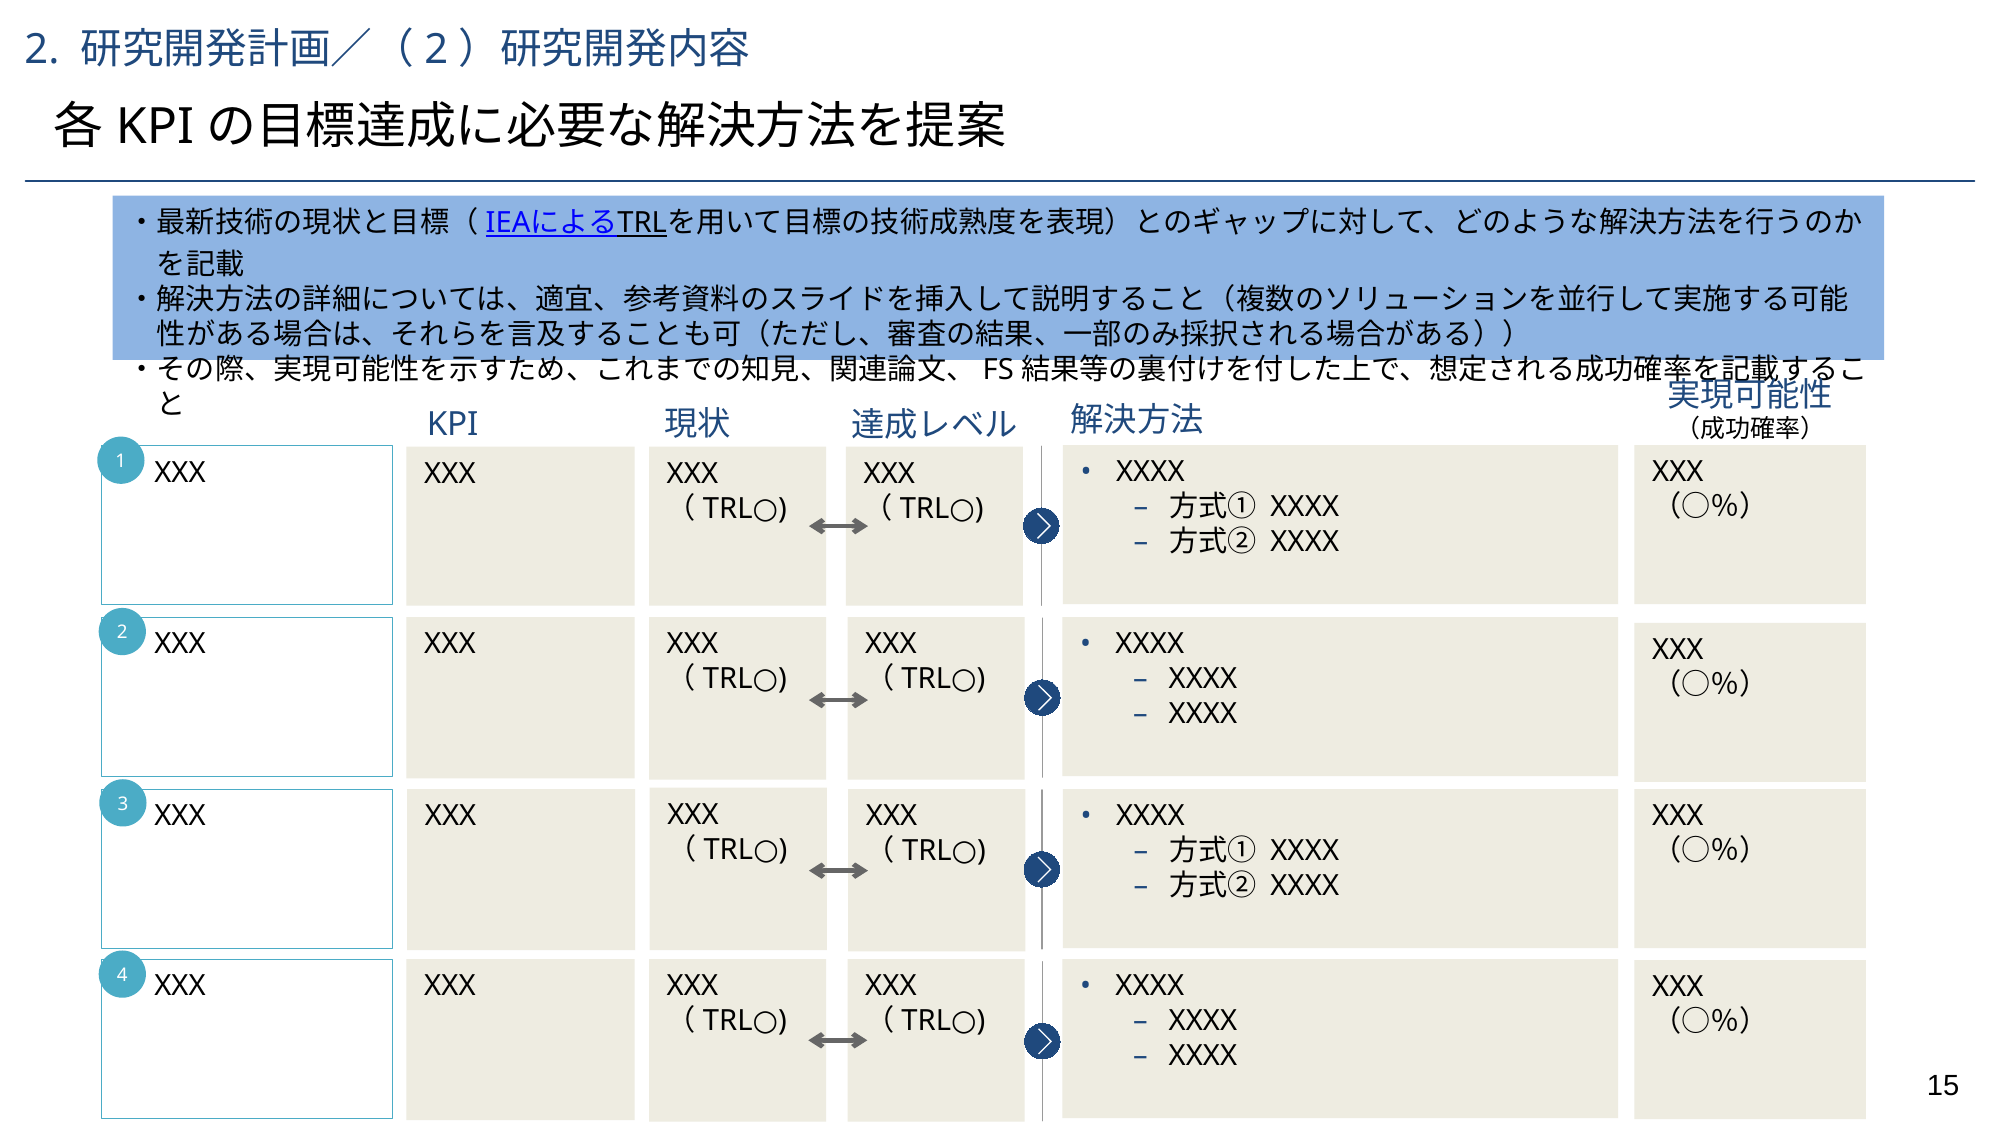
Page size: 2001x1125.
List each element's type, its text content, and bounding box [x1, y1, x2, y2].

text_box 2. 研究開発計画／（2）研究開発内容 [24, 28, 1818, 74]
text_box XXX [101, 617, 393, 777]
text_box 各KPIの目標達成に必要な解決方法を提案 [53, 100, 1899, 155]
text_box XXX （TRL○) [845, 446, 1023, 606]
text_box XXX （TRL○) [848, 789, 1026, 952]
text_box XXX [407, 789, 636, 951]
text_box KPI [412, 394, 494, 446]
text_box 4 [97, 949, 147, 999]
text_box XXX （○％） [1634, 789, 1866, 949]
text_box XXX [101, 445, 393, 605]
text_box XXX [406, 446, 635, 606]
text_box XXX （TRL○) [847, 617, 1025, 780]
text_box 現状 [649, 394, 746, 446]
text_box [1023, 446, 1060, 606]
text_box XXXX 方式① XXXX 方式② XXXX [1062, 789, 1619, 949]
text_box 解決方法 [1056, 391, 1219, 446]
text_box XXXX XXXX XXXX [1062, 617, 1619, 777]
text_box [1024, 617, 1061, 778]
text_box XXX [406, 959, 635, 1121]
text_box XXXX 方式① XXXX 方式② XXXX [1062, 445, 1619, 605]
text_box XXX （TRL○) [649, 446, 827, 606]
text_box ・最新技術の現状と目標（IEAによるTRLを用いて目標の技術成熟度を表現）とのギャップに対して、どのような解決方法を行うのかを記載 ・解決方法の詳細については、適宜、参考資料のスライドを挿入して説明すること（複数のソリューションを並行して実施する可能性がある場合は、それらを言及することも可（ただし、審査の結果、一部のみ採択される場合がある）） ・その際、実現可能性を示すため、これまでの知見、関連論文、FS結果等の裏付けを付した上で、想定される成功確率を記載すること [112, 195, 1885, 361]
text_box 1 [96, 435, 146, 485]
text_box XXX （○％） [1634, 960, 1866, 1120]
text_box 3 [98, 778, 148, 828]
text_box XXX （○％） [1634, 445, 1866, 605]
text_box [1024, 961, 1061, 1121]
text_box XXX [101, 789, 393, 949]
text_box XXX [101, 959, 393, 1119]
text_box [1023, 789, 1060, 950]
text_box 2 [97, 607, 147, 657]
text_box XXX （TRL○) [847, 959, 1025, 1122]
text_box XXX （○％） [1634, 622, 1866, 782]
text_box XXX [406, 617, 635, 779]
text_box XXX （TRL○) [649, 617, 827, 780]
text_box 実現可能性 （成功確率） [1652, 365, 1849, 445]
text_box XXXX XXXX XXXX [1062, 959, 1619, 1119]
text_box 達成レベル [836, 395, 1033, 451]
text_box XXX （TRL○) [649, 787, 827, 951]
text_box XXX （TRL○) [649, 959, 827, 1122]
